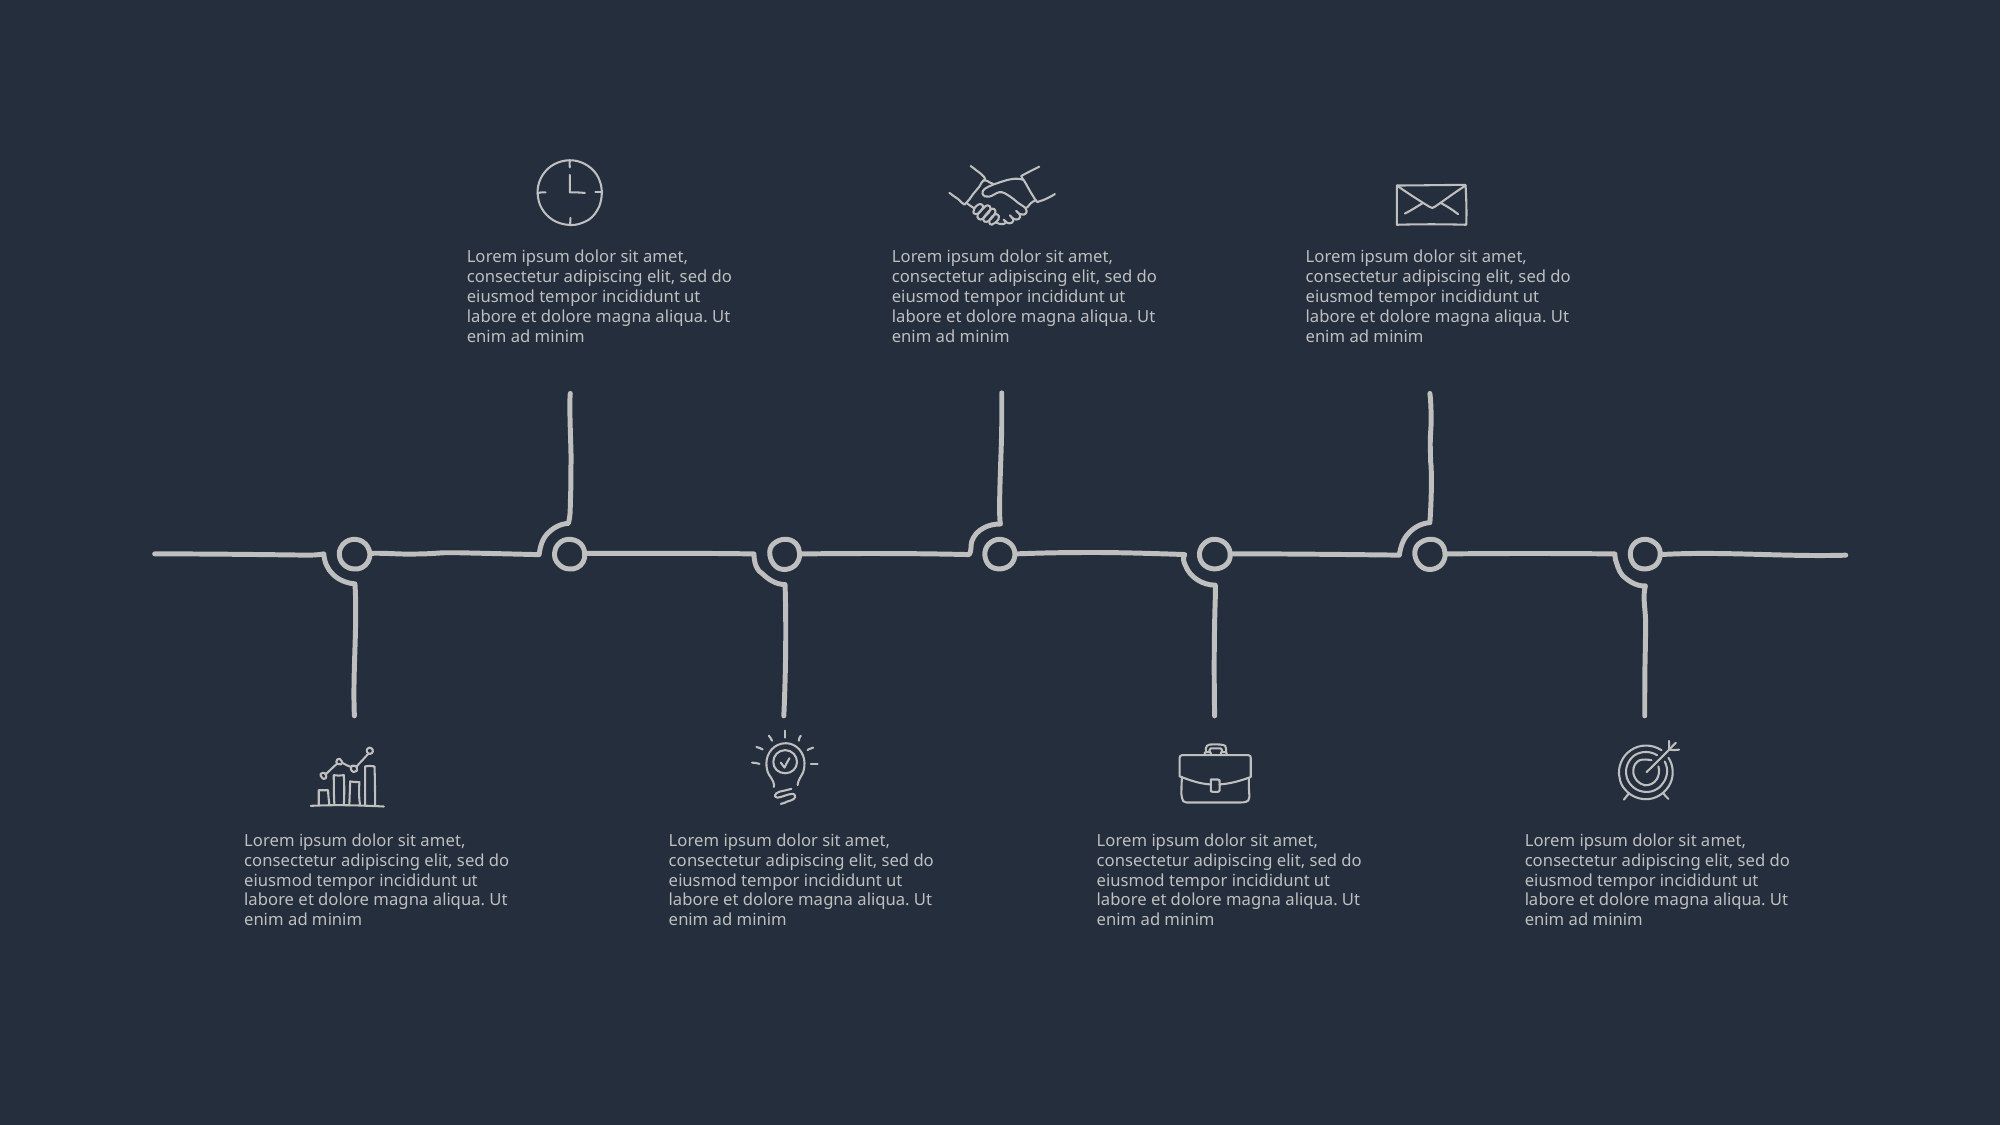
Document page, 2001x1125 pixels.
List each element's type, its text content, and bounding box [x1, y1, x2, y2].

text_box [1396, 184, 1467, 225]
text_box [1179, 744, 1251, 803]
text_box [1015, 552, 1216, 716]
text_box Lorem ipsum dolor sit amet, consectetur adipiscing elit, sed do eiusmod tempor incididunt ut labore et dolore magna aliqua. Ut enim ad minim [1510, 821, 1807, 937]
text_box [1230, 393, 1432, 556]
text_box [1618, 740, 1680, 800]
text_box [1445, 553, 1646, 716]
text_box Lorem ipsum dolor sit amet, consectetur adipiscing elit, sed do eiusmod tempor incididunt ut labore et dolore magna aliqua. Ut enim ad minim [653, 821, 951, 937]
text_box [984, 539, 1015, 569]
text_box [537, 160, 603, 226]
text_box [774, 788, 796, 804]
text_box [769, 539, 800, 570]
text_box [800, 392, 1002, 555]
text_box [370, 393, 572, 555]
text_box [554, 539, 585, 569]
text_box Lorem ipsum dolor sit amet, consectetur adipiscing elit, sed do eiusmod tempor incididunt ut labore et dolore magna aliqua. Ut enim ad minim [229, 821, 526, 937]
text_box [1199, 539, 1231, 569]
text_box [1414, 539, 1446, 570]
text_box [949, 166, 1055, 225]
text_box [585, 553, 786, 716]
text_box [766, 743, 805, 788]
text_box Lorem ipsum dolor sit amet, consectetur adipiscing elit, sed do eiusmod tempor incididunt ut labore et dolore magna aliqua. Ut enim ad minim [1081, 821, 1379, 937]
text_box [320, 747, 373, 779]
text_box [154, 553, 356, 716]
text_box [339, 539, 371, 569]
text_box [310, 765, 384, 807]
text_box Lorem ipsum dolor sit amet, consectetur adipiscing elit, sed do eiusmod tempor incididunt ut labore et dolore magna aliqua. Ut enim ad minim [452, 238, 749, 354]
text_box Lorem ipsum dolor sit amet, consectetur adipiscing elit, sed do eiusmod tempor incididunt ut labore et dolore magna aliqua. Ut enim ad minim [1290, 238, 1588, 354]
text_box Lorem ipsum dolor sit amet, consectetur adipiscing elit, sed do eiusmod tempor incididunt ut labore et dolore magna aliqua. Ut enim ad minim [877, 238, 1174, 354]
text_box [1630, 539, 1661, 569]
